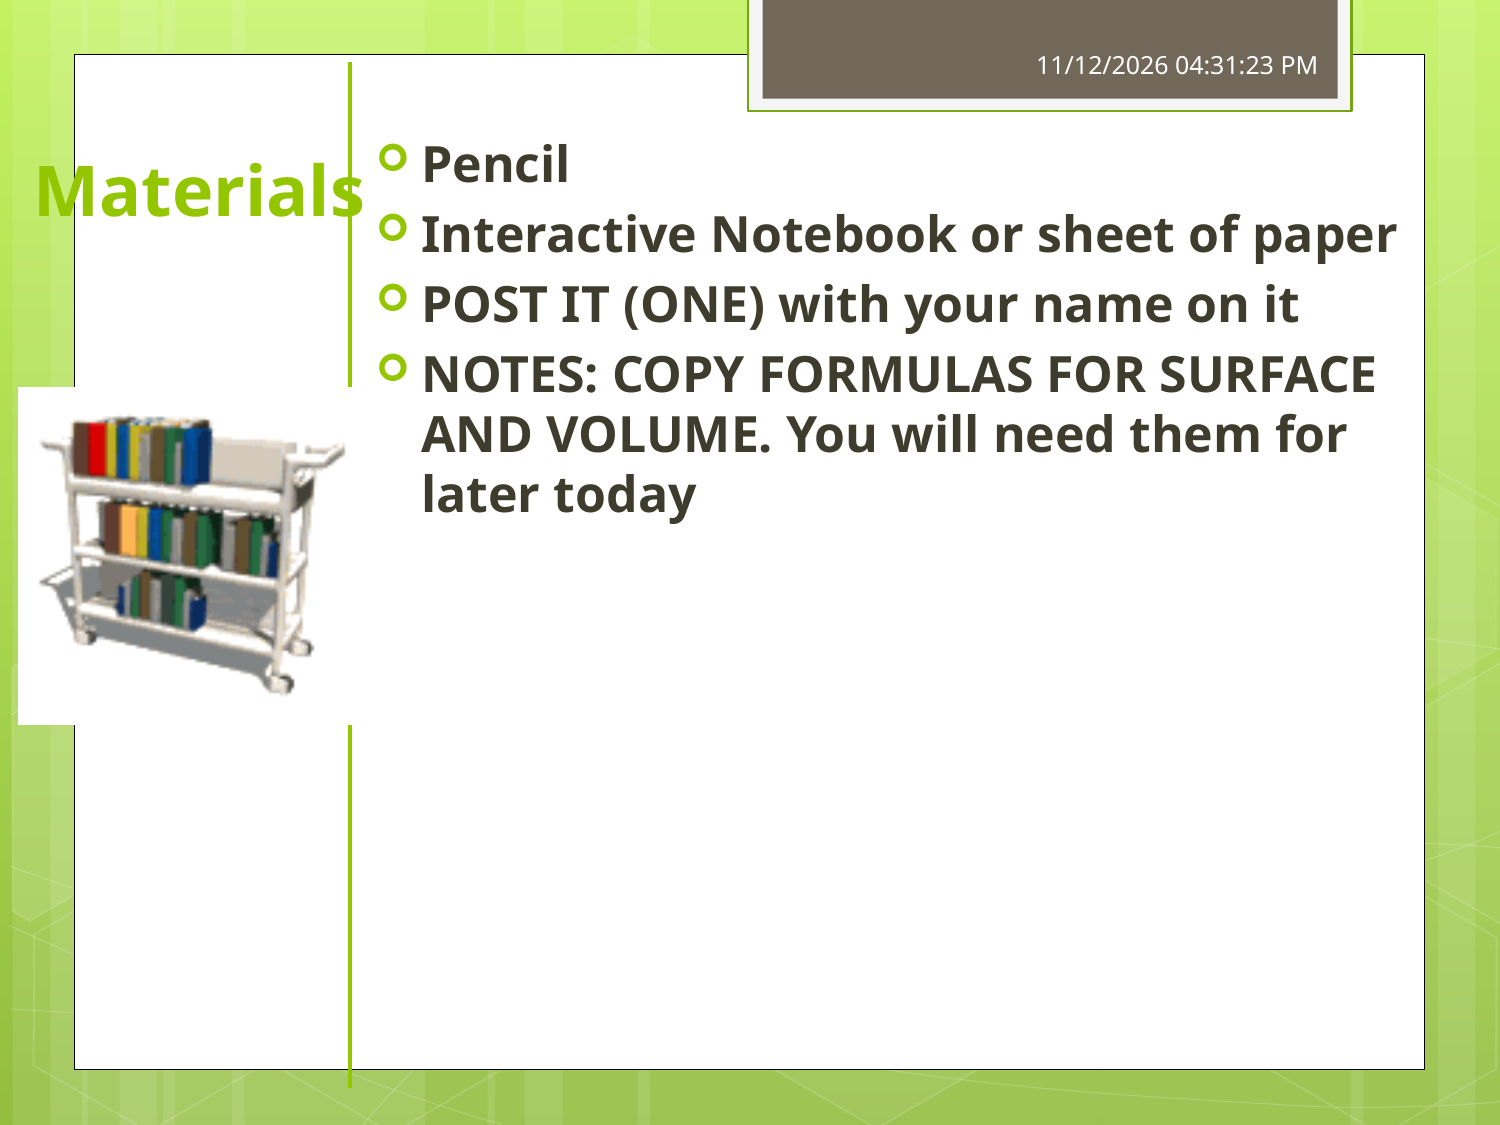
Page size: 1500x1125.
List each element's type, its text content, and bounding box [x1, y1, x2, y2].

list Pencil Interactive Notebook or sheet of paper POST IT (ONE) with your name on it NOTES: COPY FORMULAS FOR SURFACE AND VOLUME. You will need them for later today [354, 125, 1425, 1063]
picture [18, 387, 357, 726]
title Materials [18, 137, 345, 238]
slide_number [983, 36, 1334, 97]
